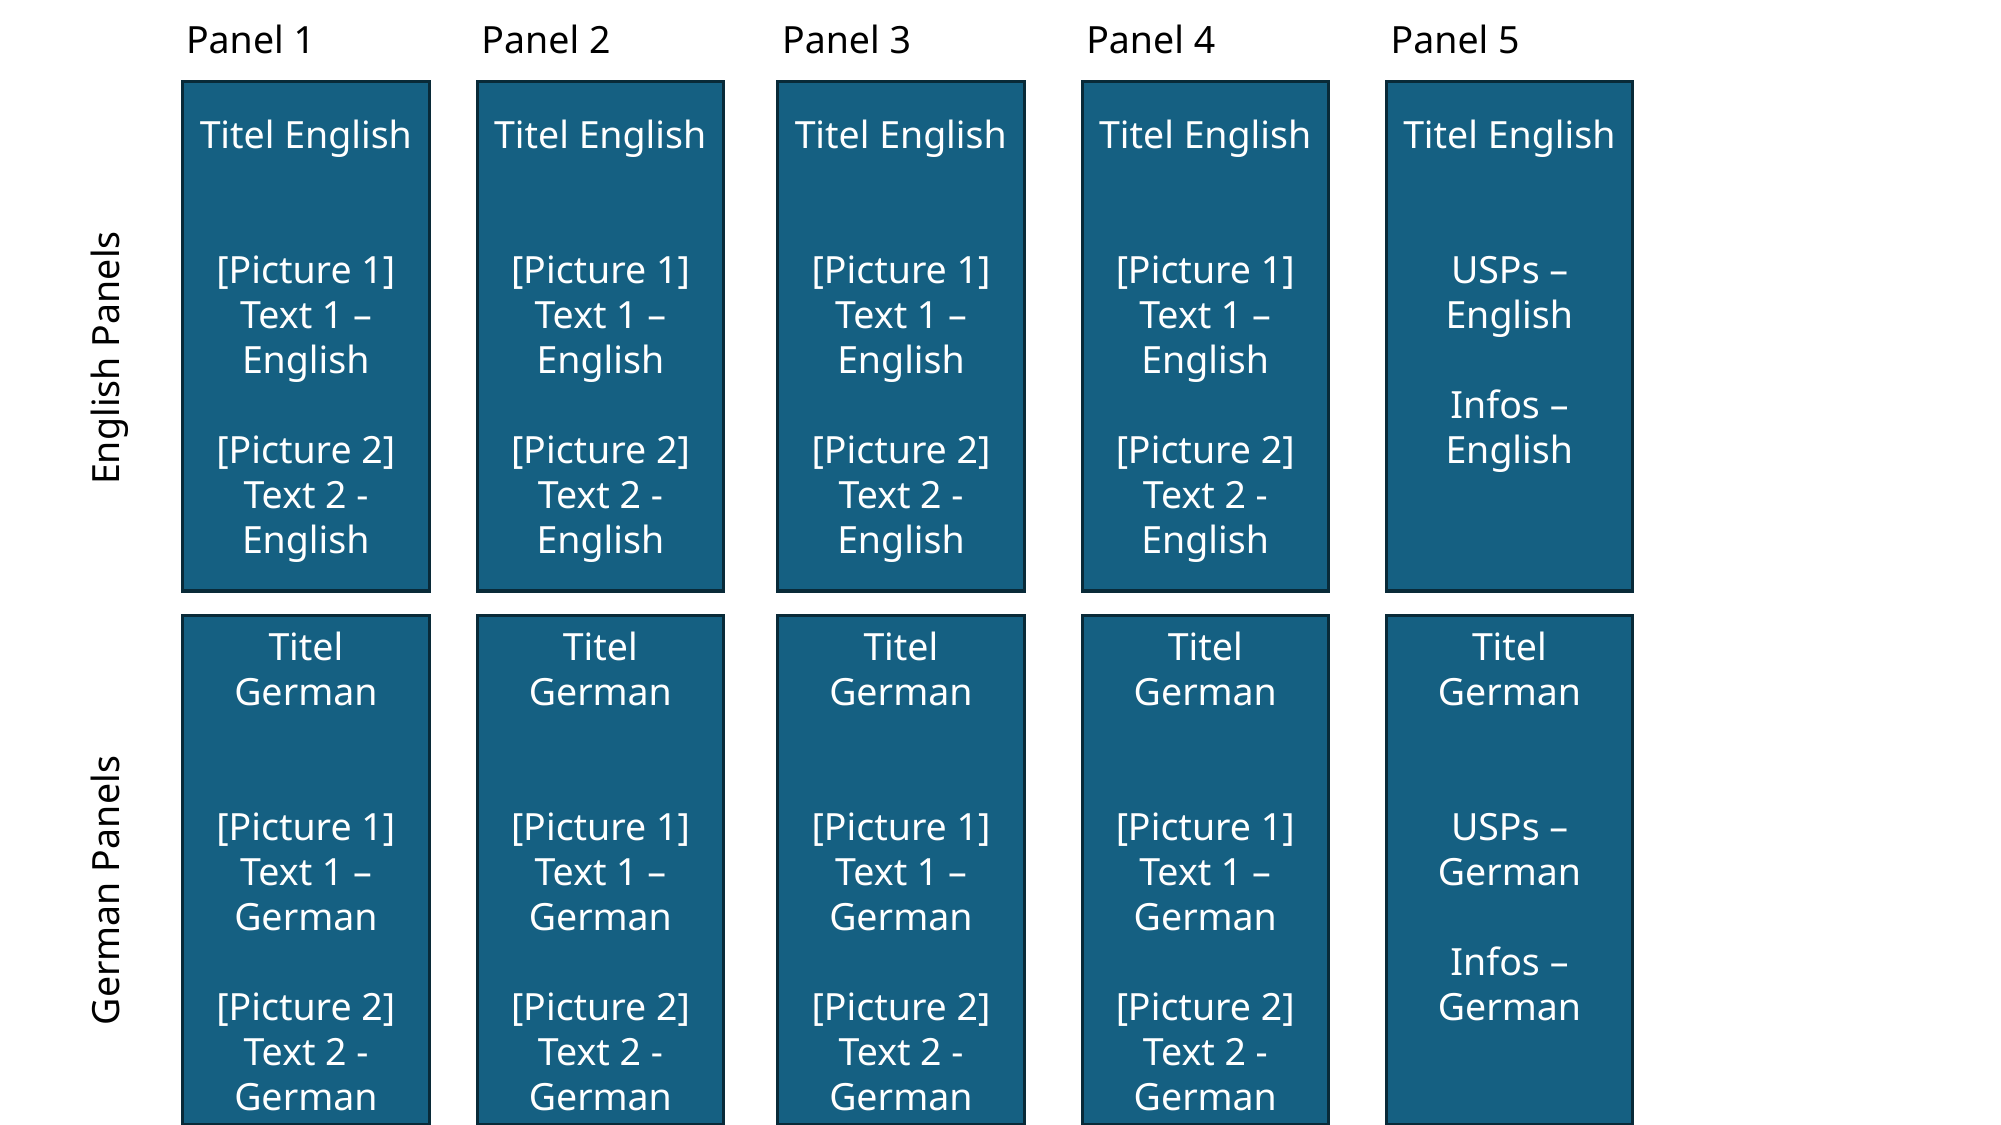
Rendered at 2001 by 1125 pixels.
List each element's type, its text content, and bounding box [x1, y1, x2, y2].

text_box Titel German [Picture 1] Text 1 – German [Picture 2] Text 2 - German [476, 614, 725, 1125]
text_box Titel English [Picture 1] Text 1 – English [Picture 2] Text 2 - English [181, 80, 431, 593]
text_box Panel 1 [171, 8, 439, 69]
text_box Panel 2 [466, 8, 735, 69]
text_box German Panels [74, 703, 134, 1040]
text_box Titel German USPs – German Infos – German [1385, 614, 1634, 1125]
text_box Titel German [Picture 1] Text 1 – German [Picture 2] Text 2 - German [181, 614, 431, 1125]
text_box Panel 4 [1071, 8, 1340, 69]
text_box Titel English [Picture 1] Text 1 – English [Picture 2] Text 2 - English [476, 80, 725, 593]
text_box Titel English USPs – English Infos – English [1385, 80, 1634, 593]
text_box Titel German [Picture 1] Text 1 – German [Picture 2] Text 2 - German [1081, 614, 1330, 1125]
text_box Titel English [Picture 1] Text 1 – English [Picture 2] Text 2 - English [1081, 80, 1330, 593]
text_box Panel 3 [767, 8, 1035, 69]
text_box Titel English [Picture 1] Text 1 – English [Picture 2] Text 2 - English [776, 80, 1026, 593]
text_box Panel 5 [1375, 8, 1644, 69]
text_box English Panels [74, 163, 134, 500]
text_box Titel German [Picture 1] Text 1 – German [Picture 2] Text 2 - German [776, 614, 1026, 1125]
